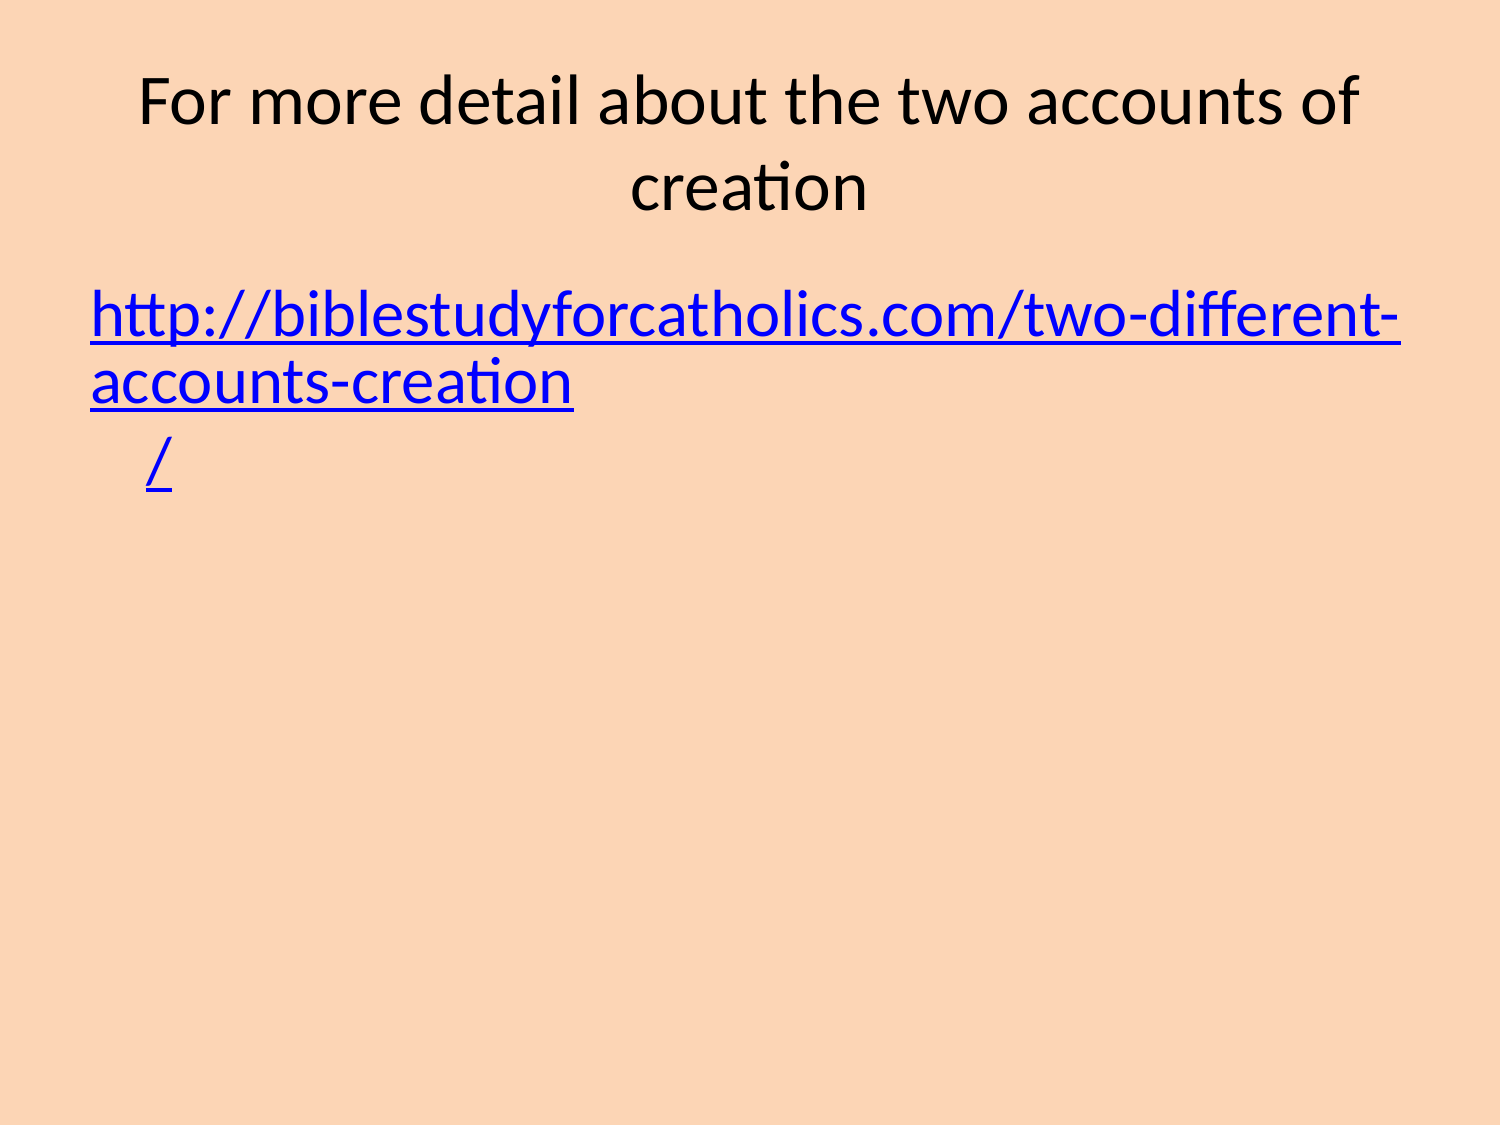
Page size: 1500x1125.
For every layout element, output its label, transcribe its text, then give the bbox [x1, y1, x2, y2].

title For more detail about the two accounts of creation [75, 45, 1425, 233]
list http://biblestudyforcatholics.com/two-different-accounts-creation/ [75, 262, 1425, 1005]
